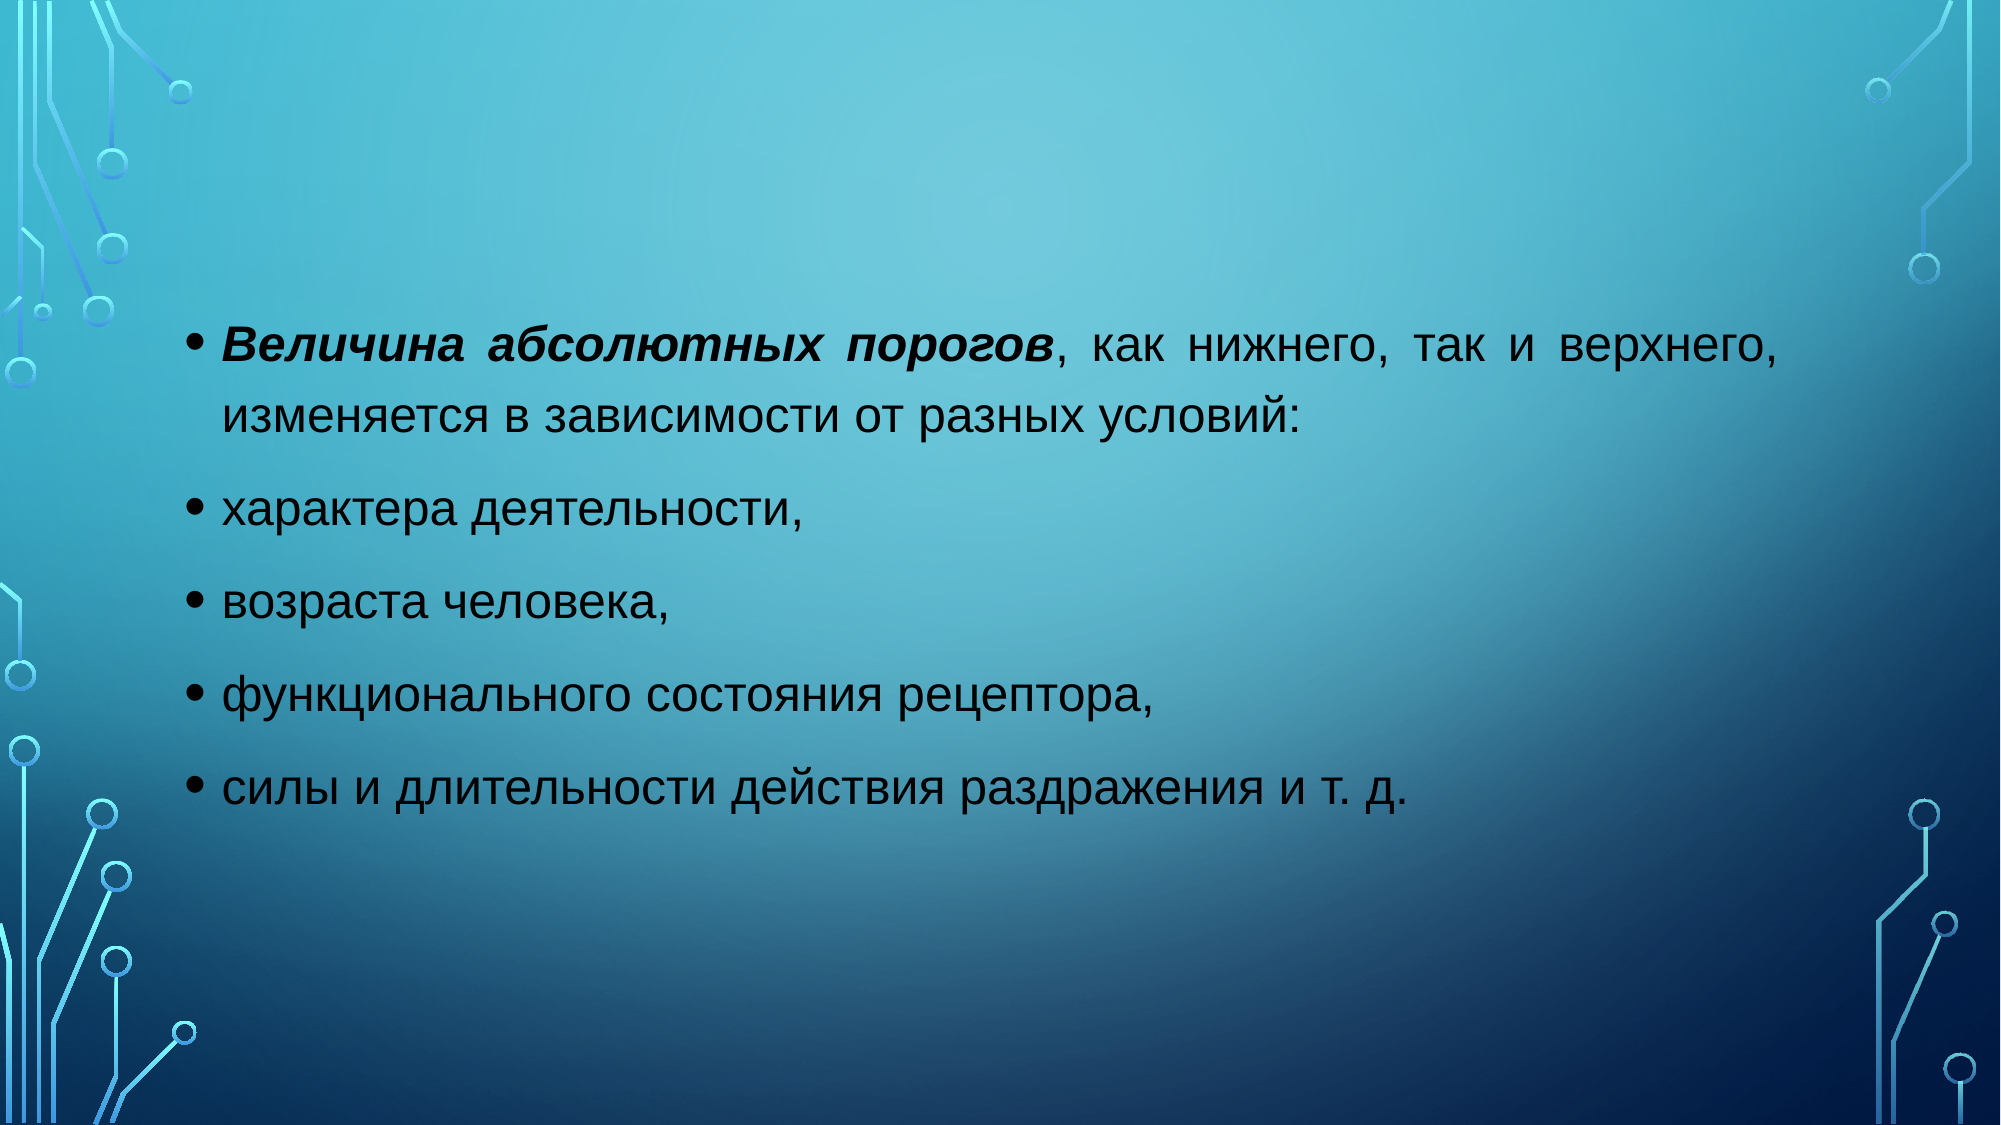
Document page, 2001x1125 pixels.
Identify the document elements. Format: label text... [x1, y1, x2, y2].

list Величина абсолютных порогов, как нижнего, так и верхнего, изменяется в зависимости от разных условий: характера деятельности, возраста человека, функционального состояния рецептора, силы и длительности действия раздражения и т. д. [169, 291, 1795, 873]
